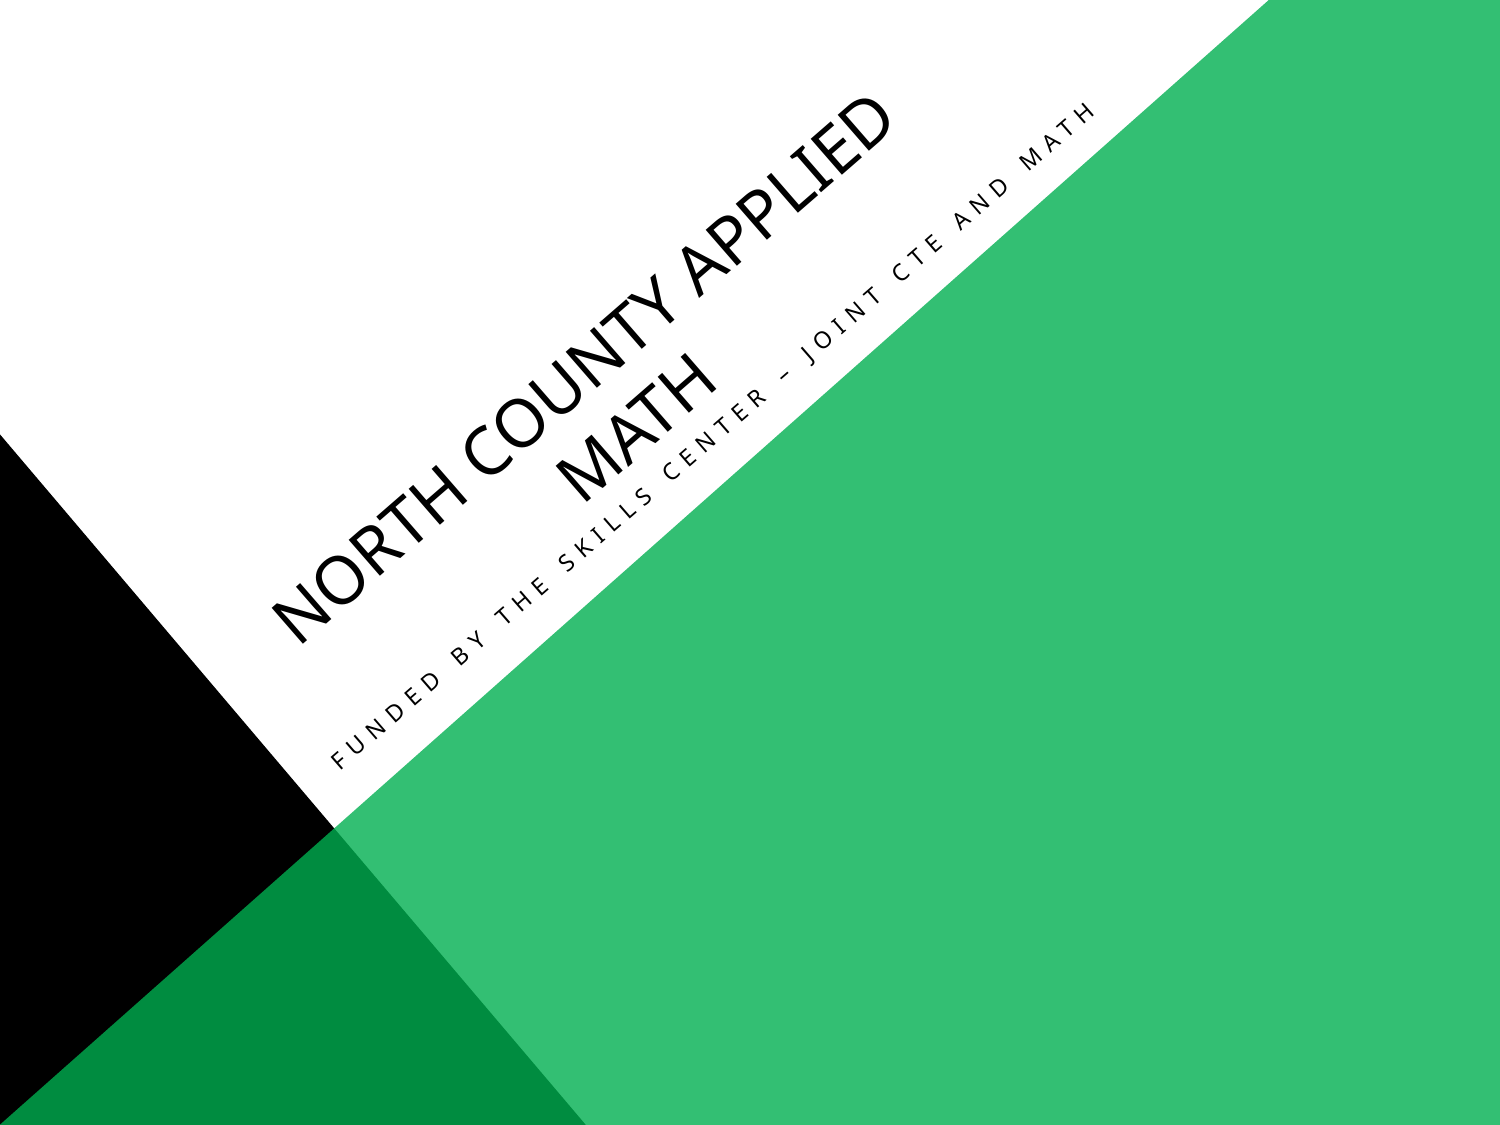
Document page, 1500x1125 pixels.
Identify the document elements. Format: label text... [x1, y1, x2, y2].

title North County Applied Math [182, 4, 1012, 761]
subtitle Funded by the Skills Center – Joint CTE and Math [312, 61, 1154, 804]
